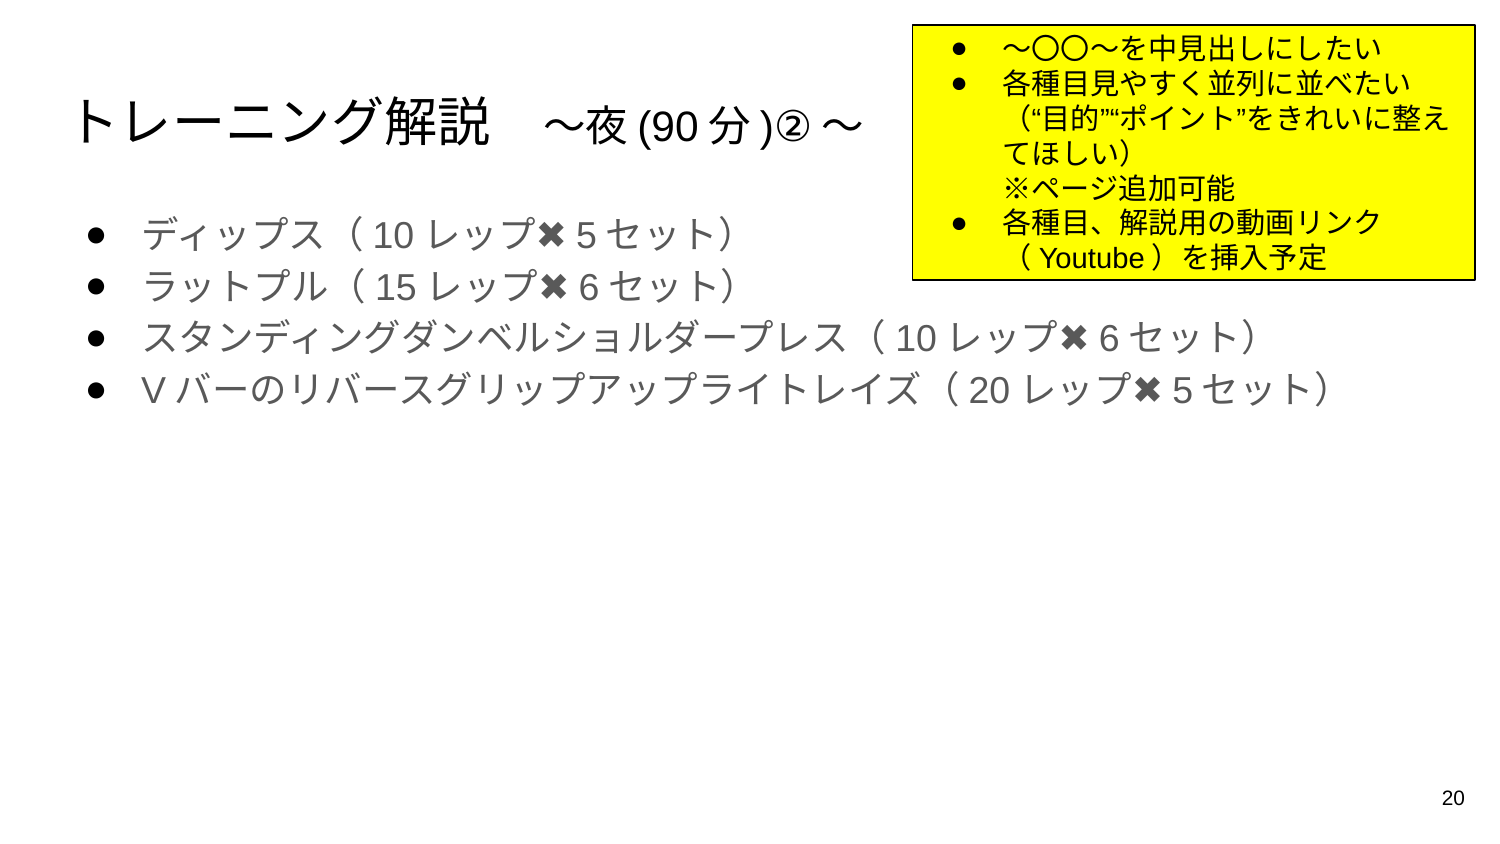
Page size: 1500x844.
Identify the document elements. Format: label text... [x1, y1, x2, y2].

title トレーニング解説 〜夜(90分)②〜 [51, 72, 912, 167]
slide_number 20 [1389, 764, 1480, 830]
list ディップス（10レップ✖️5セット） ラットプル（15レップ✖️6セット） スタンディングダンベルショルダープレス（10レップ✖️6セット） Vバーのリバースグリップアップライトレイズ（20レップ✖️5セット） [51, 189, 1449, 750]
text_box 〜〇〇〜を中見出しにしたい 各種目見やすく並列に並べたい（“目的”“ポイント”をきれいに整えてほしい） ※ページ追加可能 各種目、解説用の動画リンク（Youtube）を挿入予定 [912, 24, 1475, 280]
